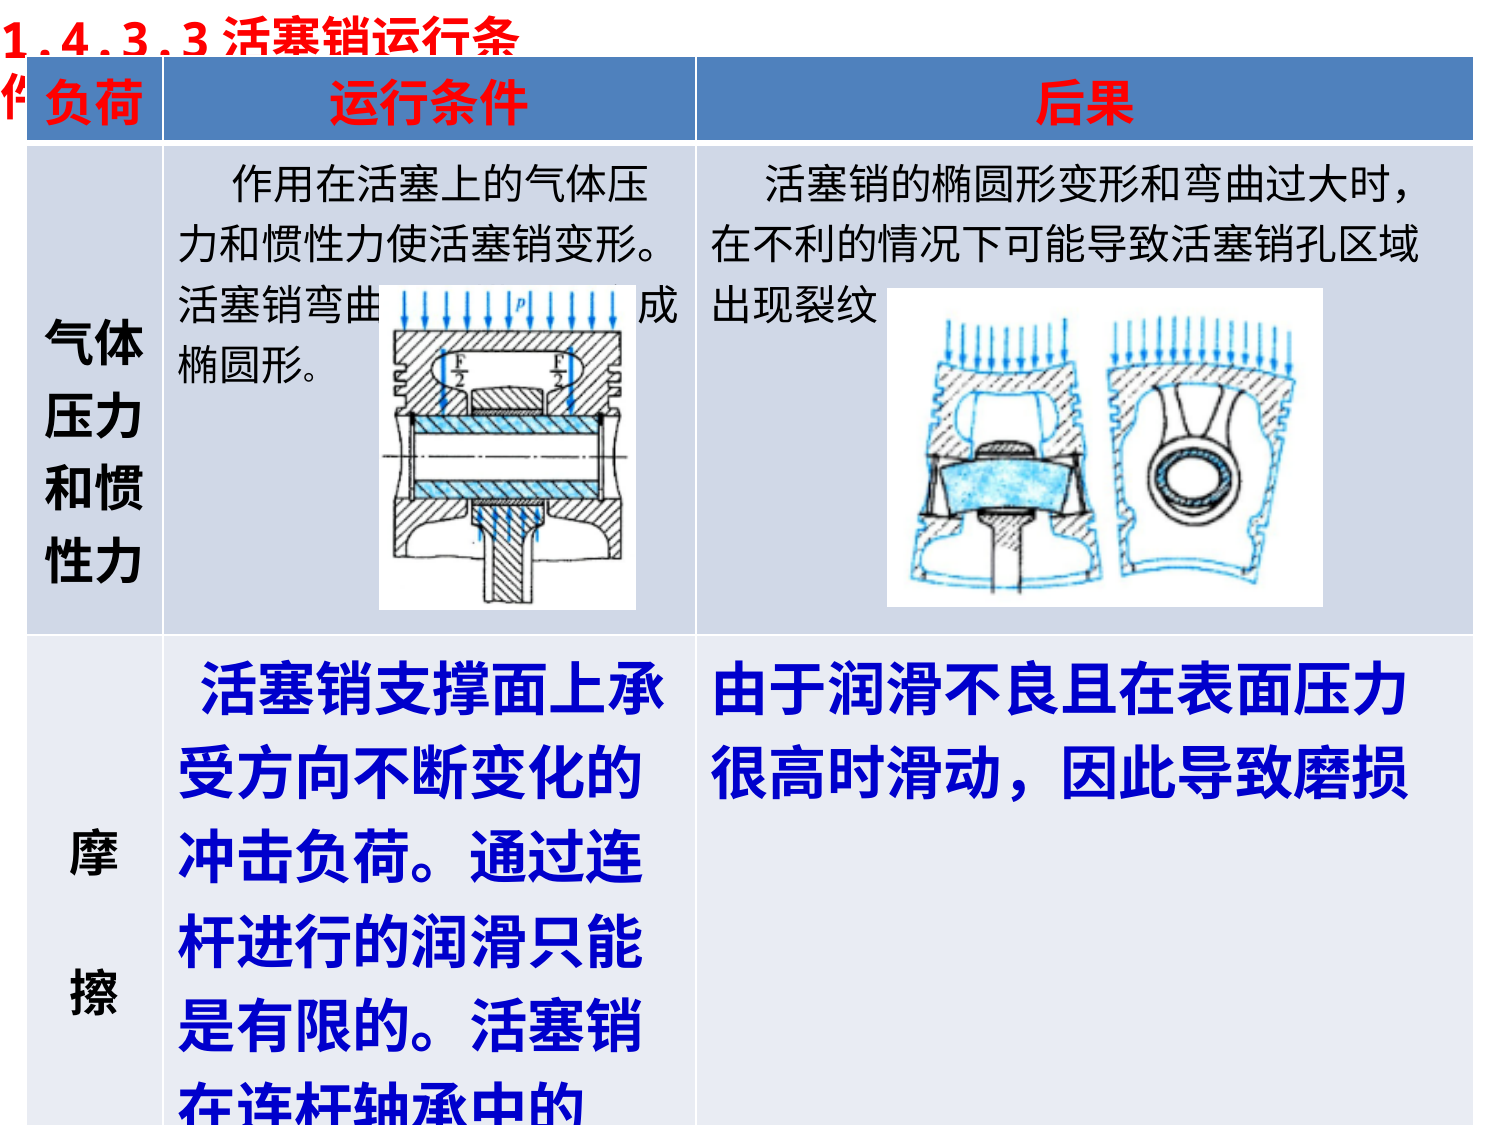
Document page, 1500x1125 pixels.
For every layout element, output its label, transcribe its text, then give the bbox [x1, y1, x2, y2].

table_header 后果 [697, 57, 1473, 140]
table_cell 活塞销支撑面上承受方向不断变化的冲击负荷。通过连杆进行的润滑只能是有限的。活塞销在连杆轴承中的 滑动很小且很慢 [164, 636, 695, 1125]
table_cell 活塞销的椭圆形变形和弯曲过大时，在不利的情况下可能导致活塞销孔区域出现裂纹 。 [697, 146, 1473, 634]
text_box 1.4.3.3活塞销运行条件 [0, 12, 545, 76]
table_cell 摩 擦 [27, 636, 162, 1125]
table_cell 由于润滑不良且在表面压力很高时滑动，因此导致磨损 [697, 636, 1473, 1125]
table_header 负荷 [27, 57, 162, 140]
table_cell 气体压力和惯 性力 [27, 146, 162, 634]
picture [378, 285, 636, 610]
table_cell 作用在活塞上的气体压力和惯性力使活塞销变形。活塞销弯曲，其横截面变成椭圆形。 [164, 146, 695, 634]
table_header 运行条件 [164, 57, 695, 140]
picture [887, 288, 1324, 607]
